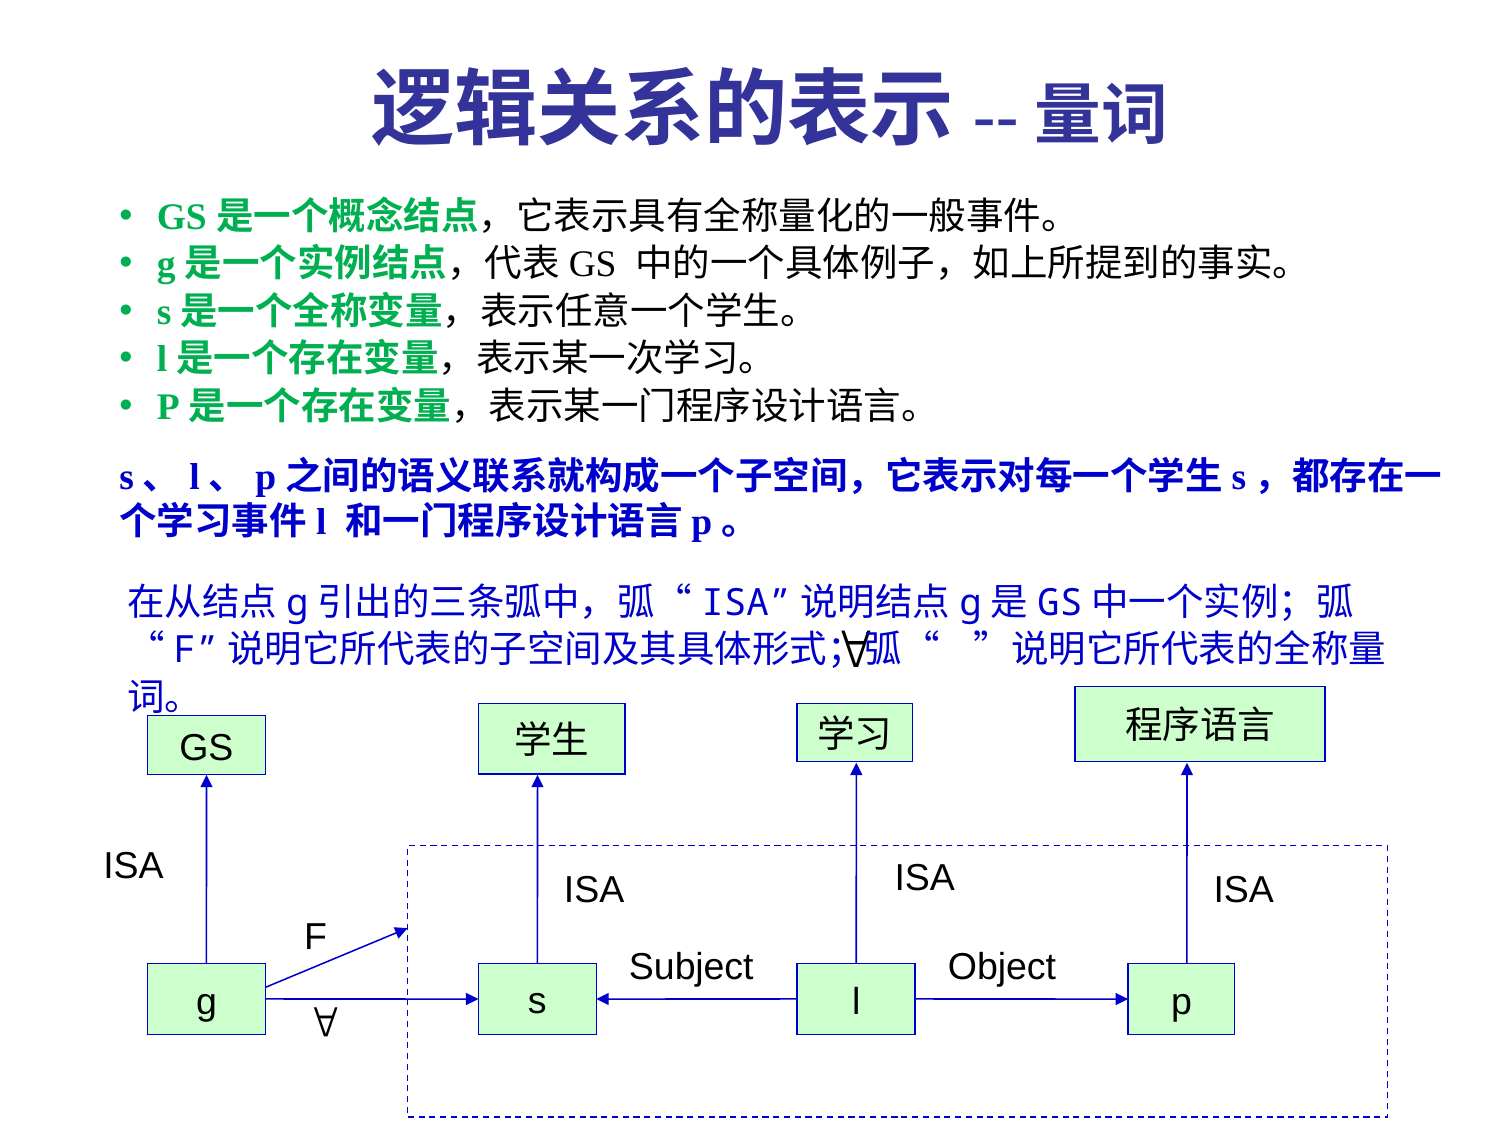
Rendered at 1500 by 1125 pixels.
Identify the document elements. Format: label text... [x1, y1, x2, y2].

text_box ISA [549, 857, 668, 918]
text_box GS是一个概念结点，它表示具有全称量化的一般事件。 g是一个实例结点，代表GS 中的一个具体例子，如上所提到的事实。 s是一个全称变量，表示任意一个学生。 l是一个存在变量，表示某一次学习。 P是一个存在变量，表示某一门程序设计语言。 s、l、p之间的语义联系就构成一个子空间，它表示对每一个学生s，都存在一个学习事件l 和一门程序设计语言p。 [104, 184, 1471, 550]
title 逻辑关系的表示--量词 [94, 31, 1445, 180]
text_box + [407, 845, 1388, 1118]
text_box [200, 774, 213, 964]
text_box Object [939, 940, 1093, 989]
text_box 学习 [797, 725, 913, 762]
text_box [915, 992, 1129, 1006]
text_box ISA [1198, 857, 1329, 918]
text_box Subject [620, 940, 774, 989]
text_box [300, 998, 346, 1047]
text_box ISA [879, 845, 987, 906]
text_box p [1128, 963, 1235, 1035]
text_box s [478, 963, 597, 1035]
text_box 程序语言 [1074, 725, 1325, 762]
text_box ISA [88, 833, 195, 894]
text_box 在从结点g引出的三条弧中，弧“ISA”说明结点g是GS中一个实例；弧“F”说明它所代表的子空间及其具体形式；弧“ ”说明它所代表的全称量词。 [112, 568, 1436, 725]
text_box 学生 [478, 725, 625, 774]
text_box [850, 762, 863, 964]
text_box [349, 927, 408, 953]
text_box [1180, 762, 1194, 964]
text_box GS [147, 725, 266, 775]
text_box [596, 992, 798, 1006]
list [825, 619, 881, 679]
text_box l [797, 963, 916, 1035]
text_box [531, 774, 544, 964]
text_box g [147, 963, 266, 1035]
text_box F [289, 904, 349, 965]
text_box [346, 992, 479, 1006]
